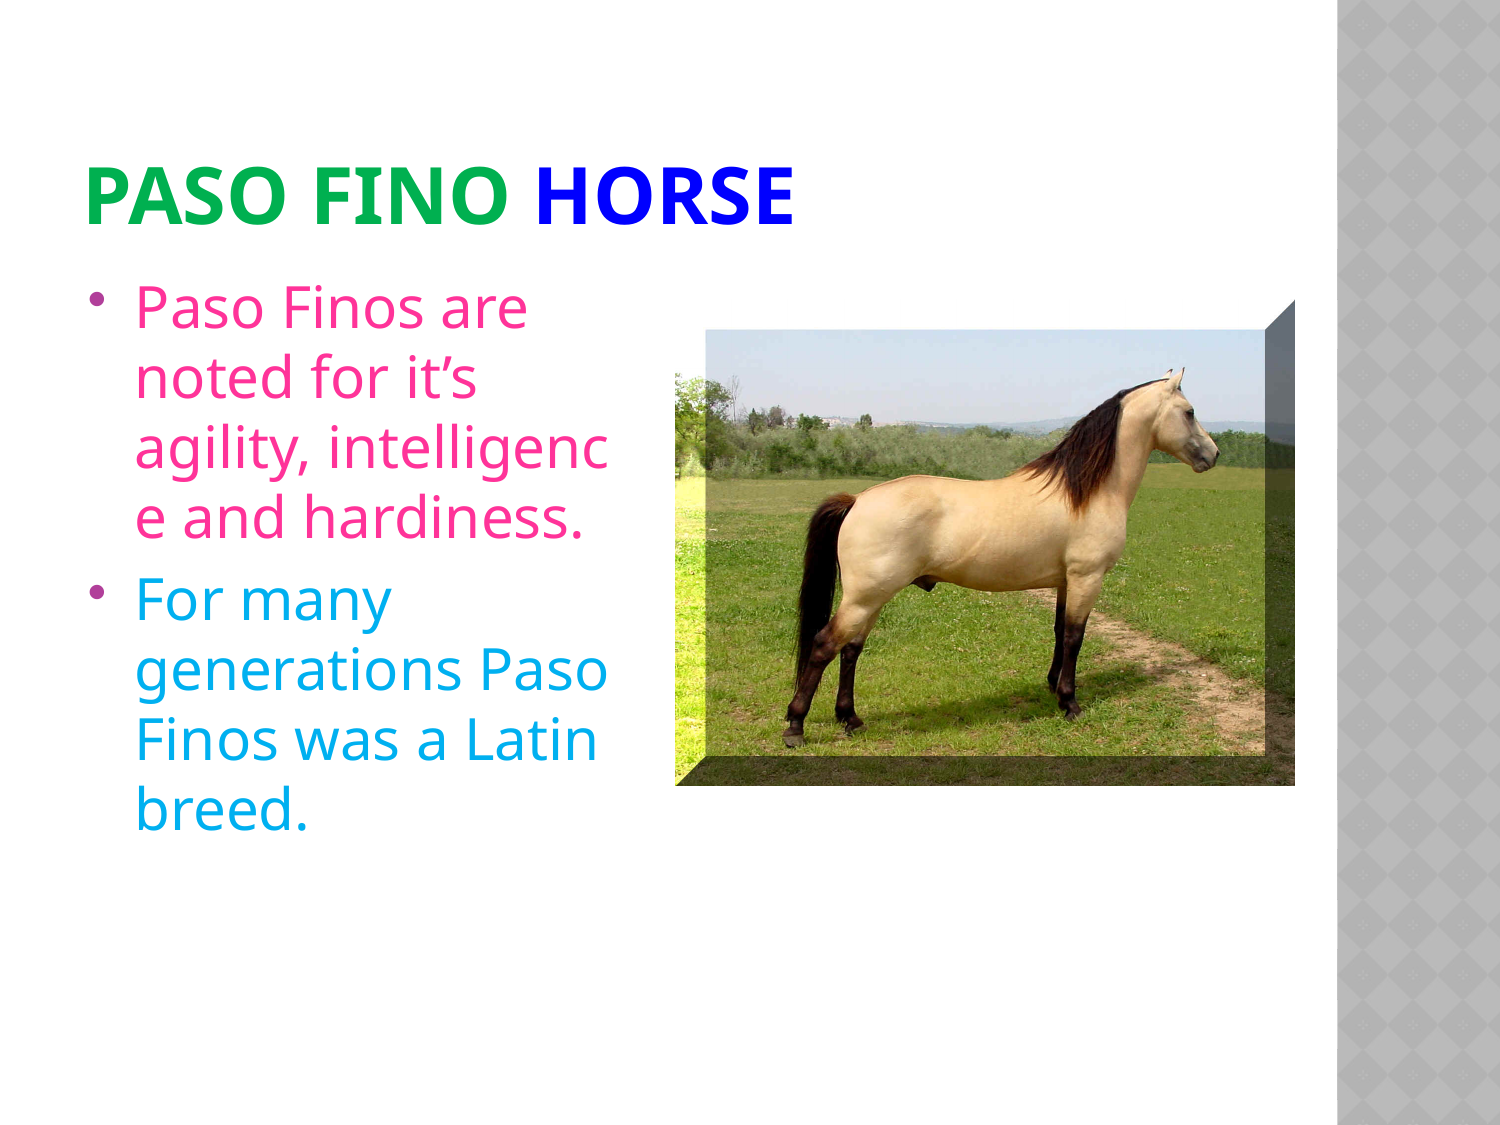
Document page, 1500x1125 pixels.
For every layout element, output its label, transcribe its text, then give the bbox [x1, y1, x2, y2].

picture [674, 299, 1295, 787]
list Paso Finos are noted for it’s agility, intelligence and hardiness. For many generations Paso Finos was a Latin breed. [75, 262, 653, 1005]
title Paso fino horse [75, 52, 1263, 240]
